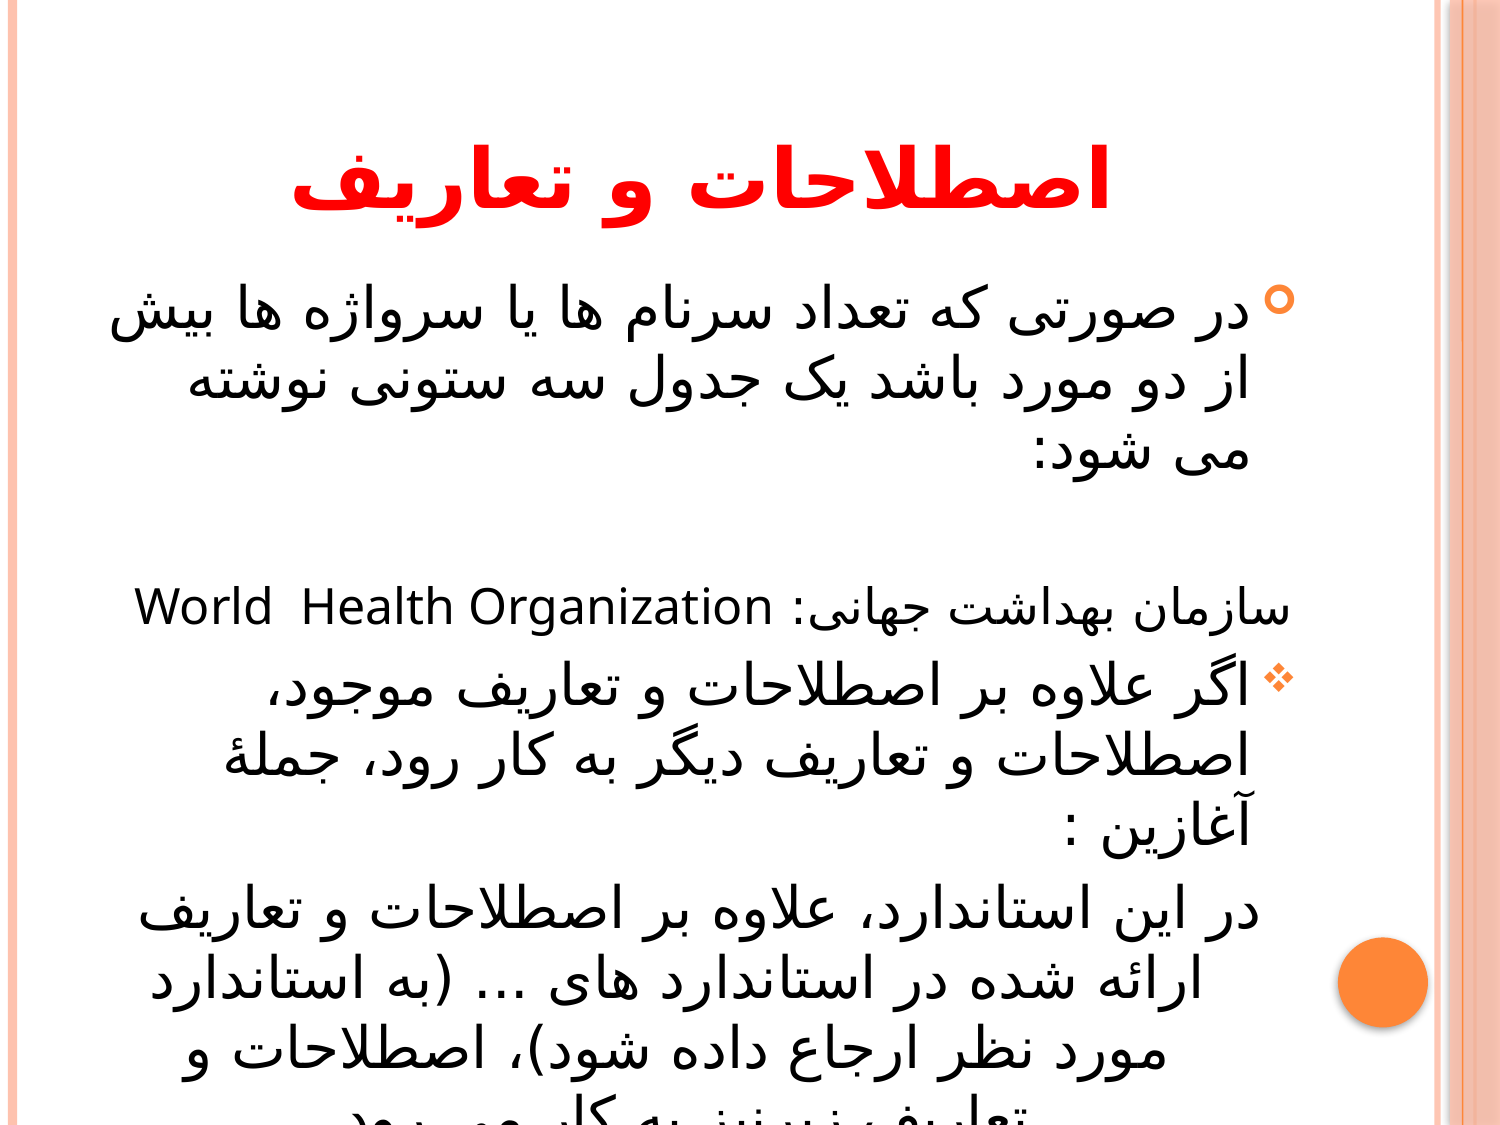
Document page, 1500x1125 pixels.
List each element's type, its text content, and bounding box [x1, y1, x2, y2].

title اصطلاحات و تعاریف [75, 45, 1300, 233]
list در صورتی که تعداد سرنام ها یا سرواژه ها بیش از دو مورد باشد یک جدول سه ستونی نوشته می شود: سازمان بهداشت جهانی: World Health Organization اگر علاوه بر اصطلاحات و تعاریف موجود، اصطلاحات و تعاریف دیگر به کار رود، جملۀ آغازین : در این استاندارد، علاوه بر اصطلاحات و تعاریف ارائه شده در استاندارد های ... (به استاندارد مورد نظر ارجاع داده شود)، اصطلاحات و تعاریف زیرنیز به کار می رود. [87, 262, 1313, 1062]
